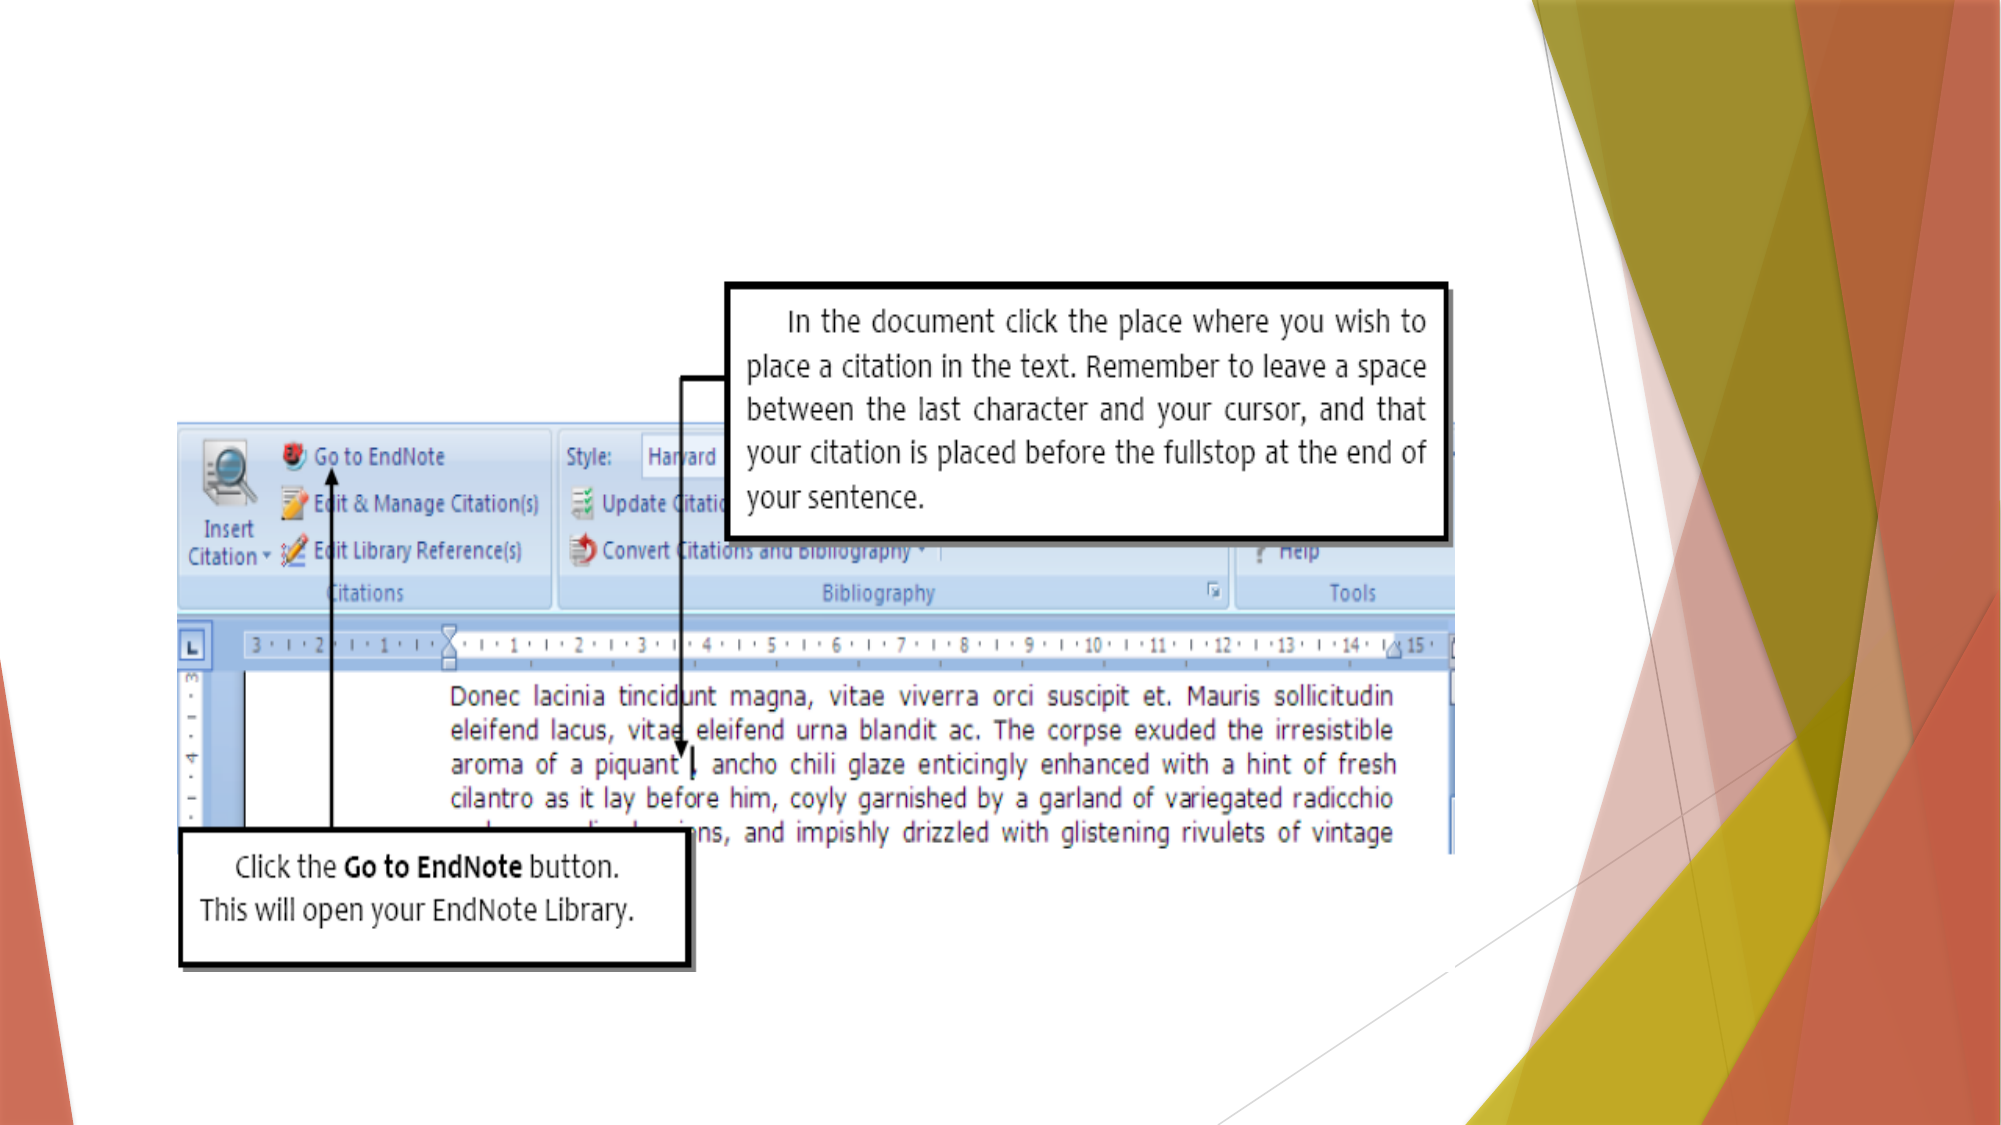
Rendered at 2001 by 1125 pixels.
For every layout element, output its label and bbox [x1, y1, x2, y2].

list [177, 280, 1456, 973]
